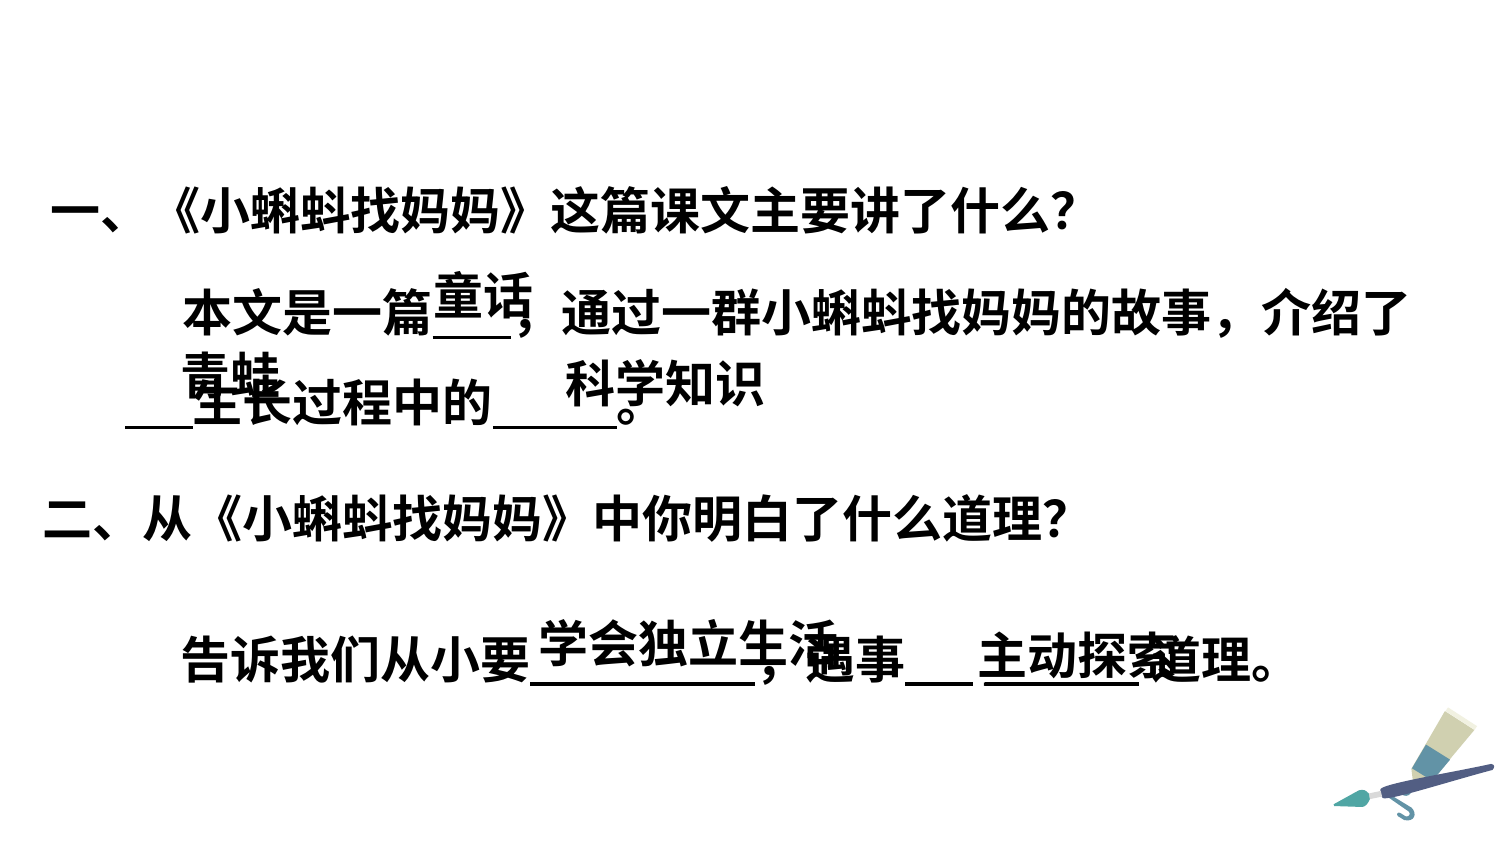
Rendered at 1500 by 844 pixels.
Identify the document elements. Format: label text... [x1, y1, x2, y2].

text_box 青蛙 [165, 337, 296, 412]
text_box 二、从《小蝌蚪找妈妈》中你明白了什么道理？ [27, 450, 1498, 555]
text_box 告诉我们从小要 ，遇事 ____ _道理。 [165, 621, 1500, 696]
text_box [1358, 708, 1481, 844]
text_box 本文是一篇 ，通过一群小蝌蚪找妈妈的故事，介绍了 生长过程中的 。 [110, 244, 1427, 440]
text_box 童话 [418, 257, 549, 332]
text_box 一、《小蝌蚪找妈妈》这篇课文主要讲了什么？ [35, 142, 1195, 247]
text_box 学会独立生活 [500, 605, 865, 681]
text_box 科学知识 [550, 345, 781, 421]
text_box 主动探索 [962, 617, 1192, 693]
